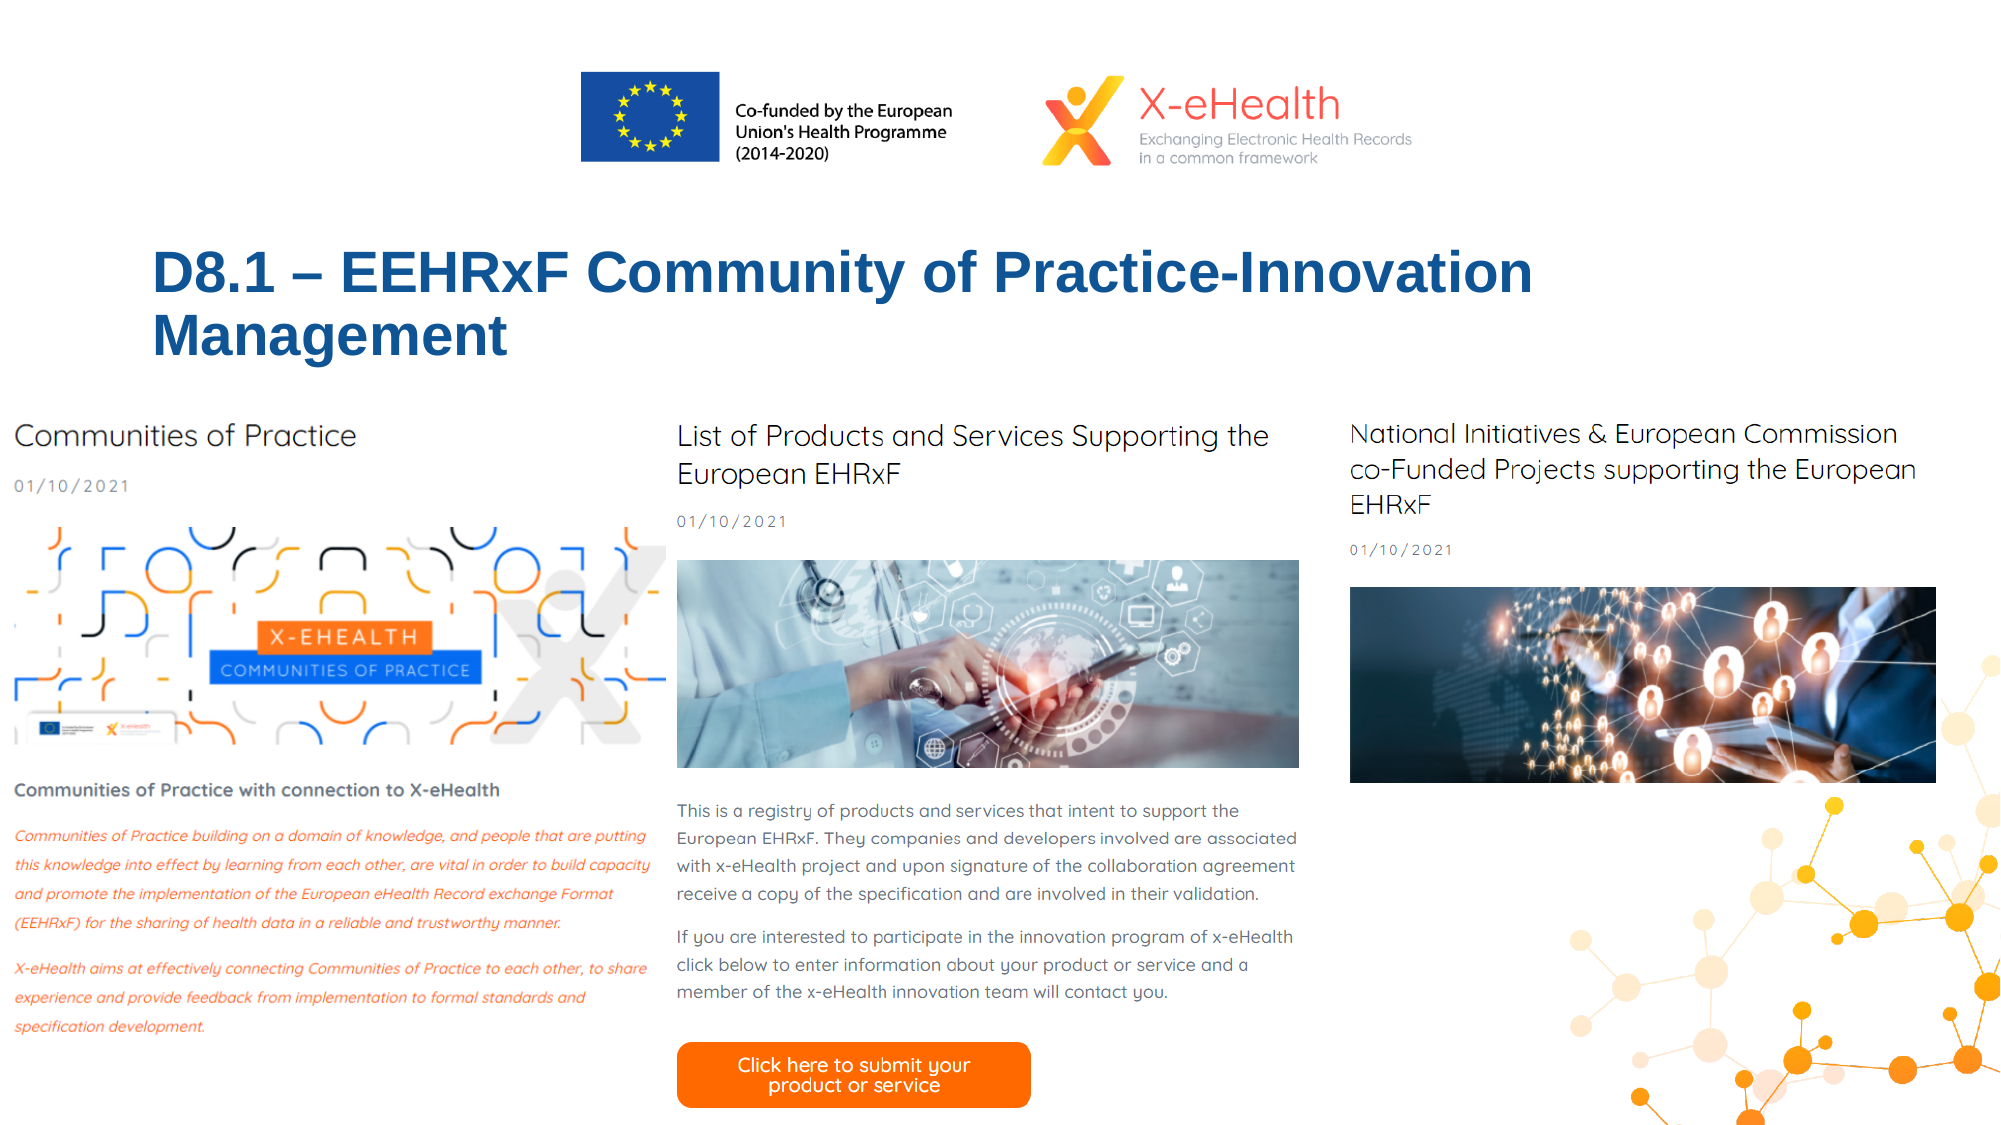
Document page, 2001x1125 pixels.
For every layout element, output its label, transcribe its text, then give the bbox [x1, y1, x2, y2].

picture [1339, 413, 2001, 1125]
picture [0, 413, 1317, 1125]
picture [550, 40, 1450, 181]
title D8.1 – EEHRxF Community of Practice-Innovation Management [137, 196, 1863, 414]
